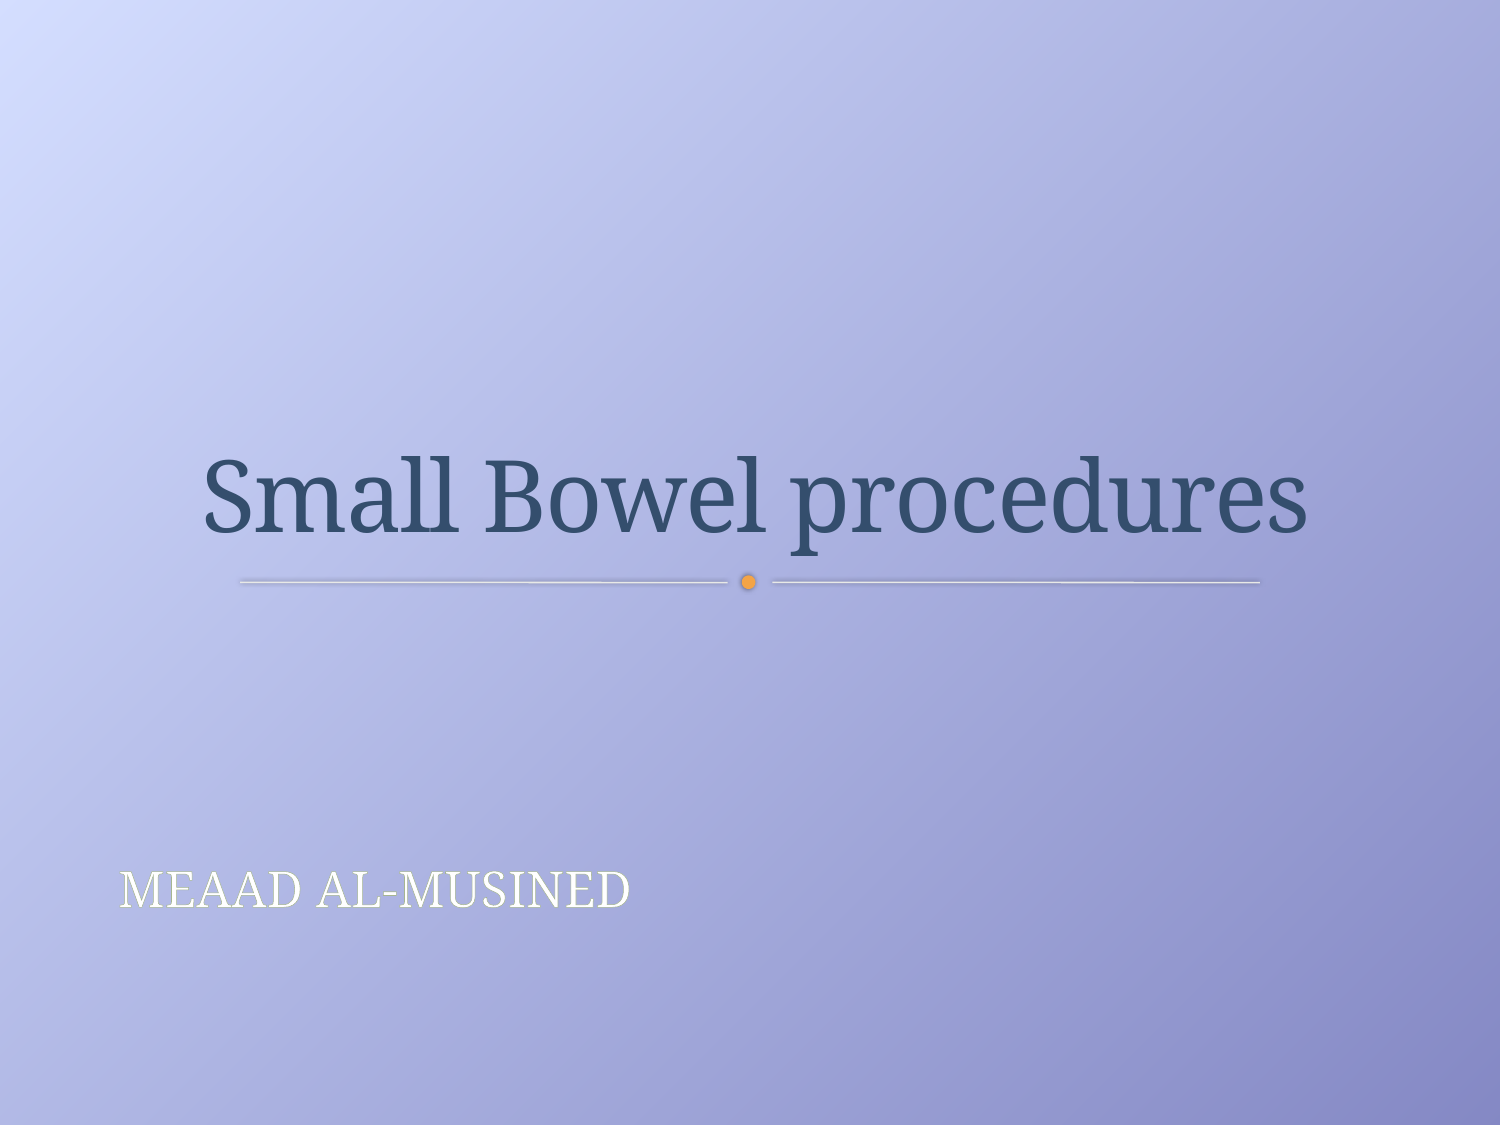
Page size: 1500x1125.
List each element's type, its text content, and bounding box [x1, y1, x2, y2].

subtitle MEAAD AL-MUSINED [0, 849, 750, 994]
title Small Bowel procedures [74, 235, 1438, 561]
